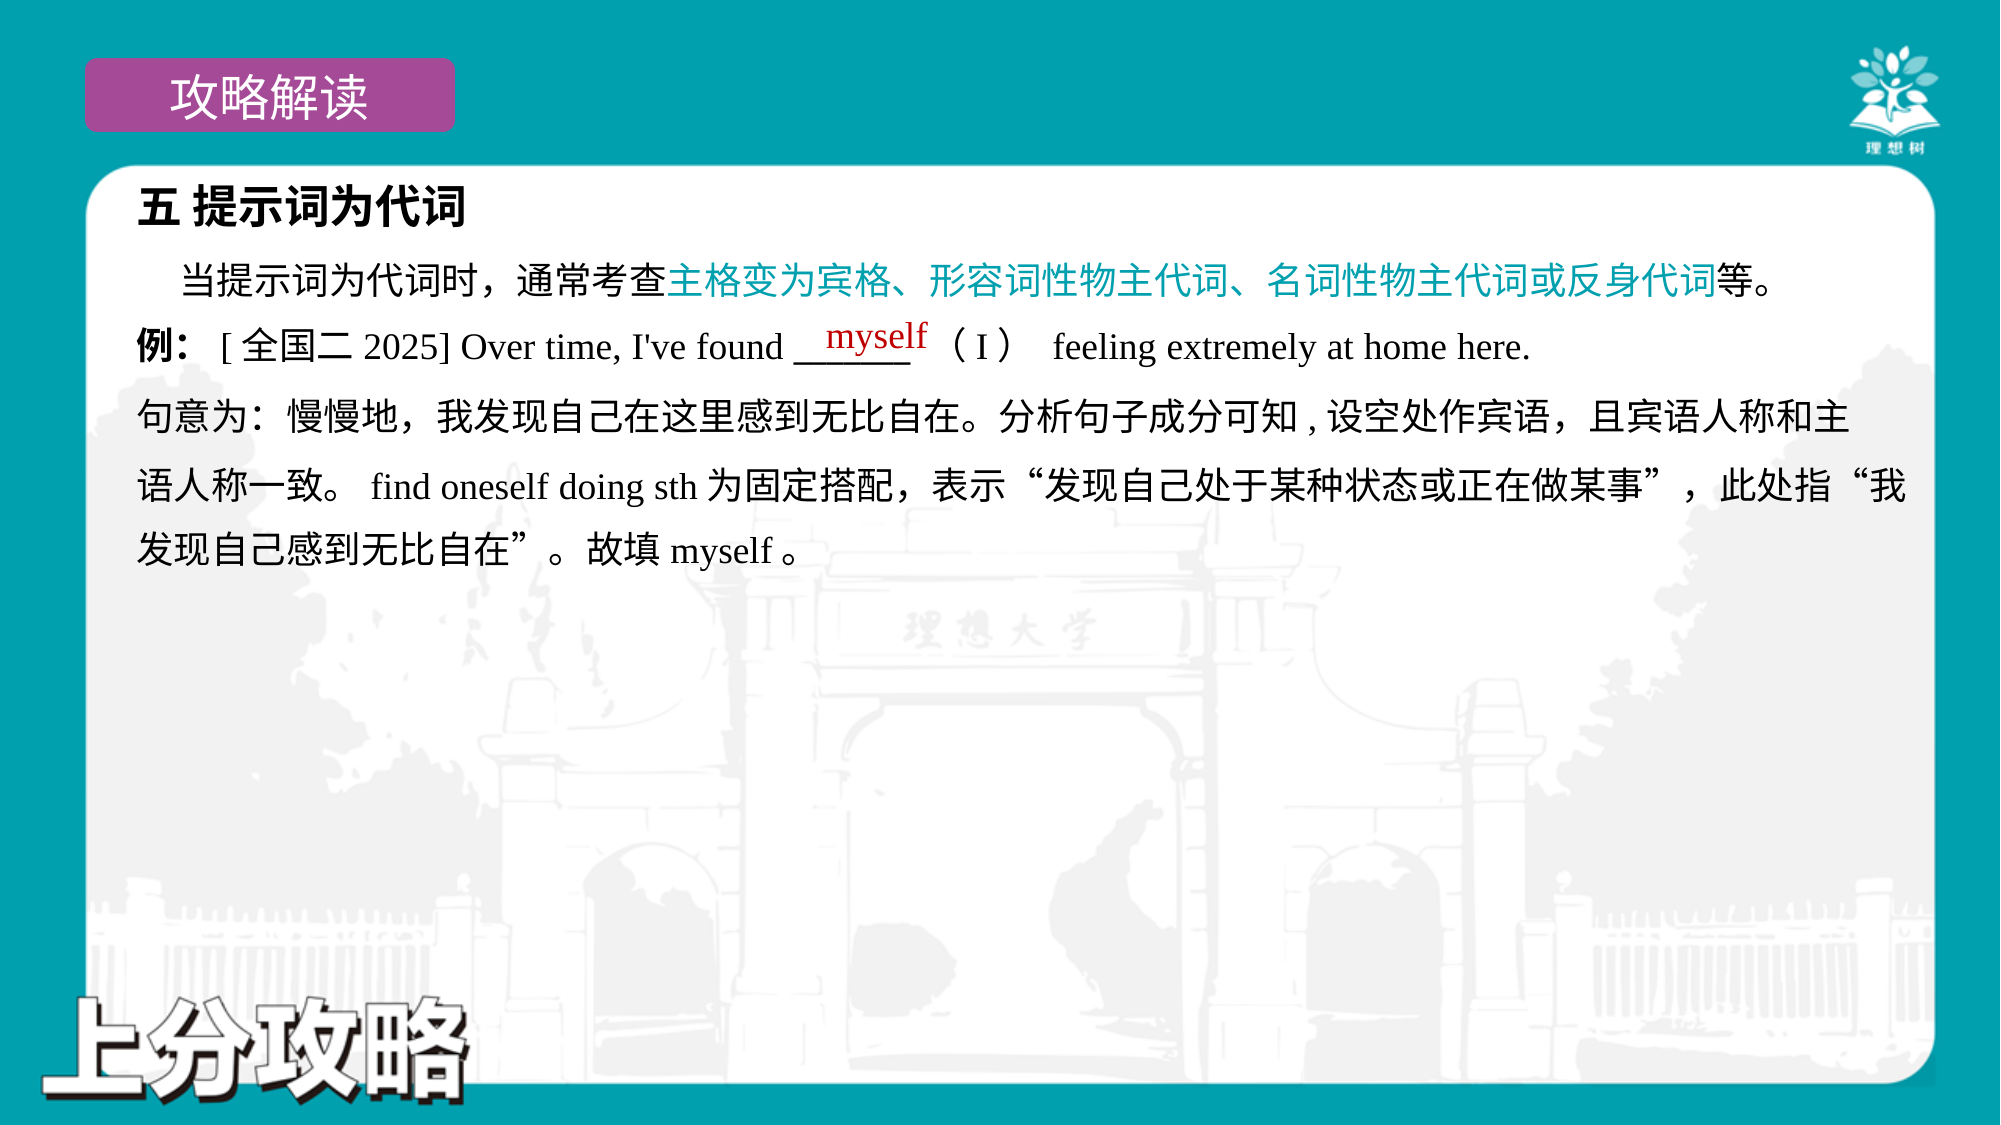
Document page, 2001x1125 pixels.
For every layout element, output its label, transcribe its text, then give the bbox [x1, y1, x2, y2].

text_box 当提示词为代词时，通常考查主格变为宾格、形容词性物主代词、名词性物主代词或反身代词等。 例：[全国二2025] Over time, I've found _______ （I） feeling extremely at home here. [136, 233, 1865, 360]
text_box 句意为：慢慢地，我发现自己在这里感到无比自在。分析句子成分可知,设空处作宾语，且宾语人称和主 语人称一致。find oneself doing sth为固定搭配，表示“发现自己处于某种状态或正在做某事”，此处指“我 发现自己感到无比自在”。故填myself。 [136, 369, 1865, 565]
picture [0, 0, 2000, 1125]
text_box myself [812, 291, 942, 350]
text_box 五 提示词为代词 [136, 176, 1865, 232]
